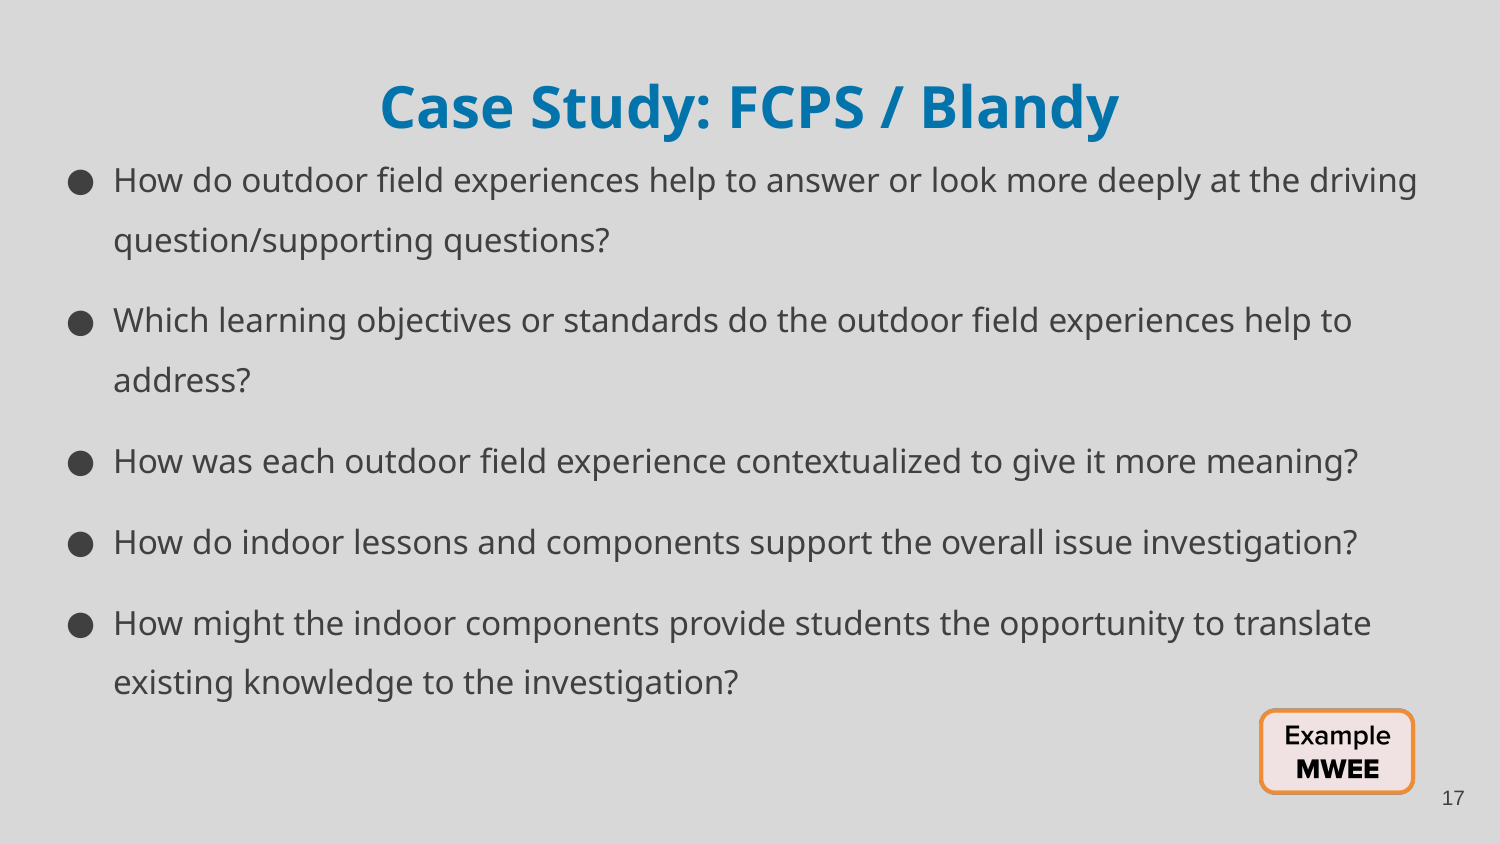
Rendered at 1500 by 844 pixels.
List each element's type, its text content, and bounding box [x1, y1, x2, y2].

picture [1253, 704, 1421, 799]
title Case Study: FCPS / Blandy [34, 54, 1466, 149]
slide_number ‹#› [1389, 764, 1480, 830]
list How do outdoor field experiences help to answer or look more deeply at the driving question/supporting questions? Which learning objectives or standards do the outdoor field experiences help to address? How was each outdoor field experience contextualized to give it more meaning? How do indoor lessons and components support the overall issue investigation? How might the indoor components provide students the opportunity to translate existing knowledge to the investigation? [51, 123, 1449, 833]
